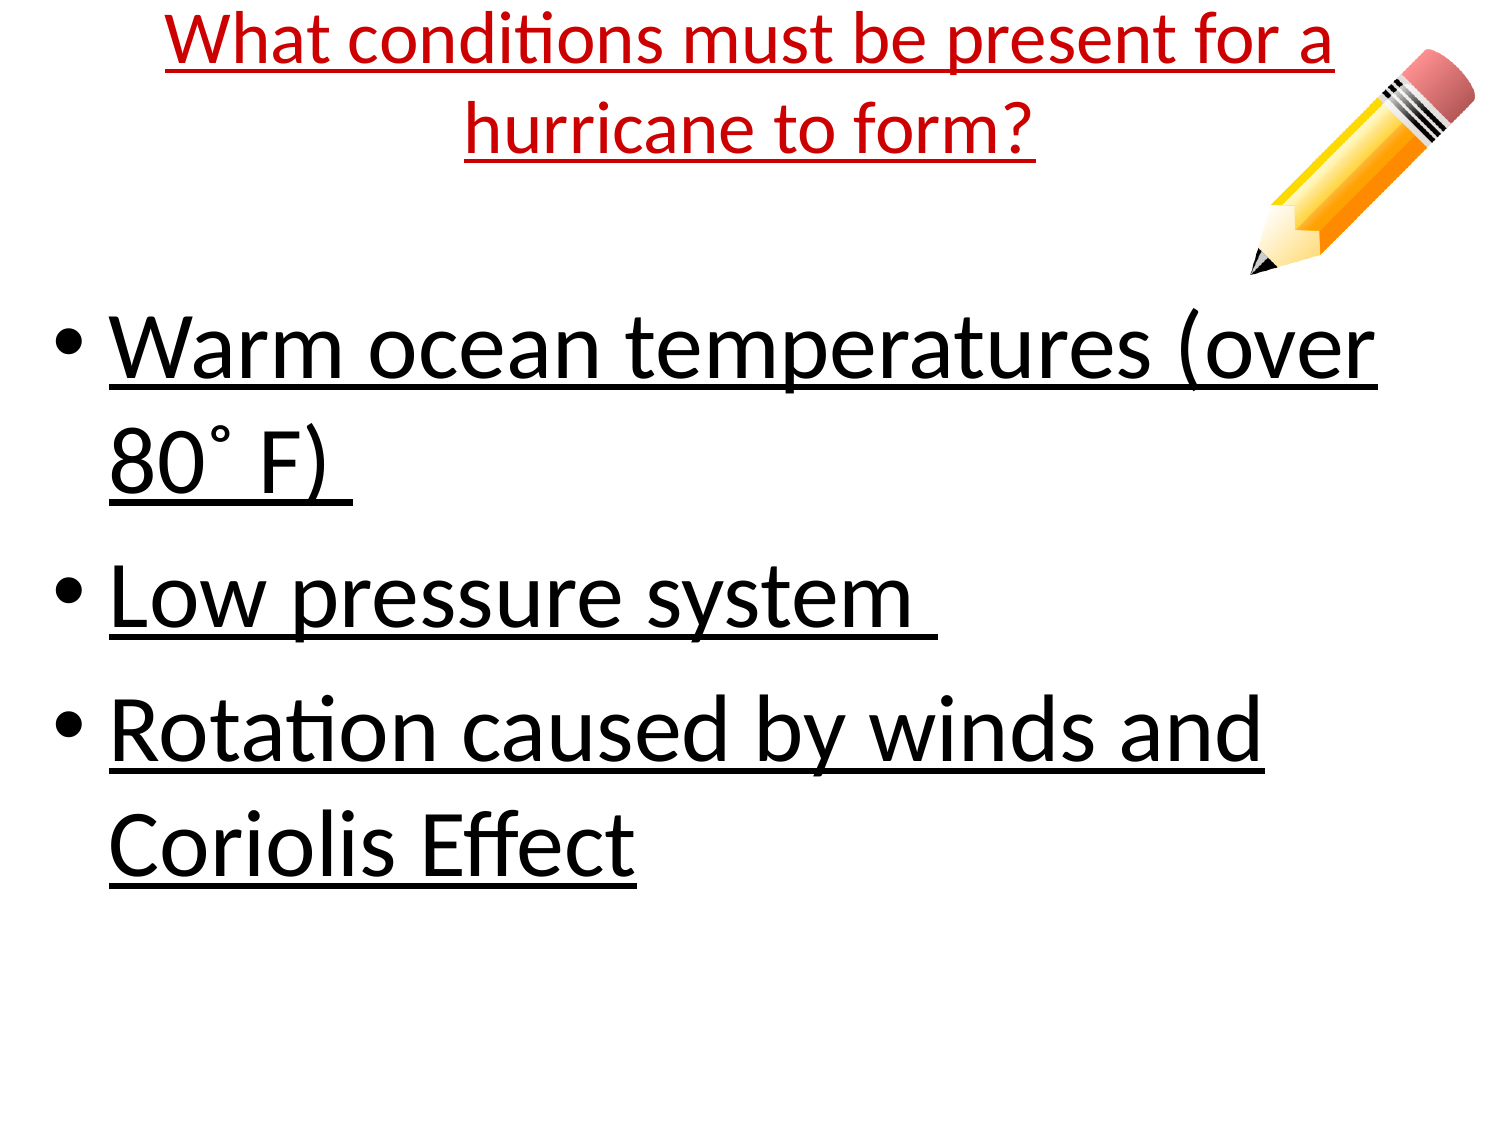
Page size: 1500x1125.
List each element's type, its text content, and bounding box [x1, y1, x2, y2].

list Warm ocean temperatures (over 80˚ F) Low pressure system Rotation caused by winds and Coriolis Effect [37, 275, 1413, 1088]
picture [1249, 49, 1476, 276]
title What conditions must be present for a hurricane to form? [75, 20, 1425, 138]
